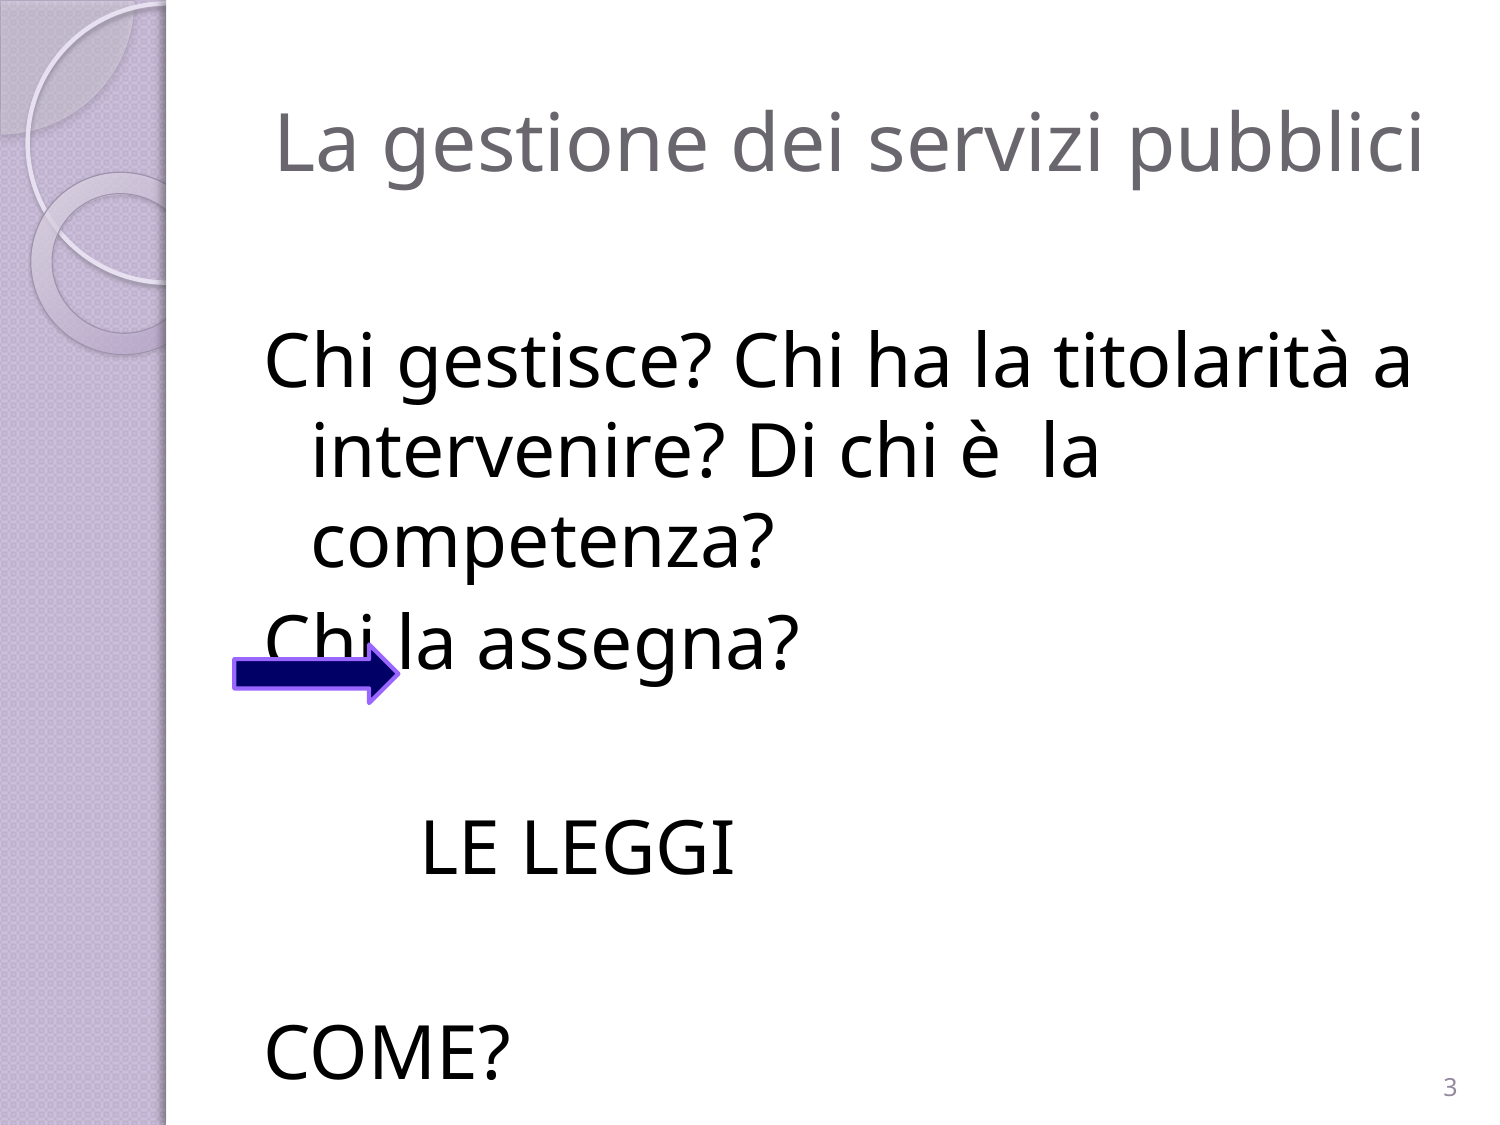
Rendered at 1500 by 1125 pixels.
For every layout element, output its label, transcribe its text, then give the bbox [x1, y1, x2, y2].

title La gestione dei servizi pubblici [235, 45, 1466, 233]
text_box [232, 642, 401, 705]
list Chi gestisce? Chi ha la titolarità a intervenire? Di chi è la competenza? Chi la assegna? LE LEGGI COME? [235, 304, 1466, 1025]
slide_number 3 [1413, 1034, 1488, 1113]
